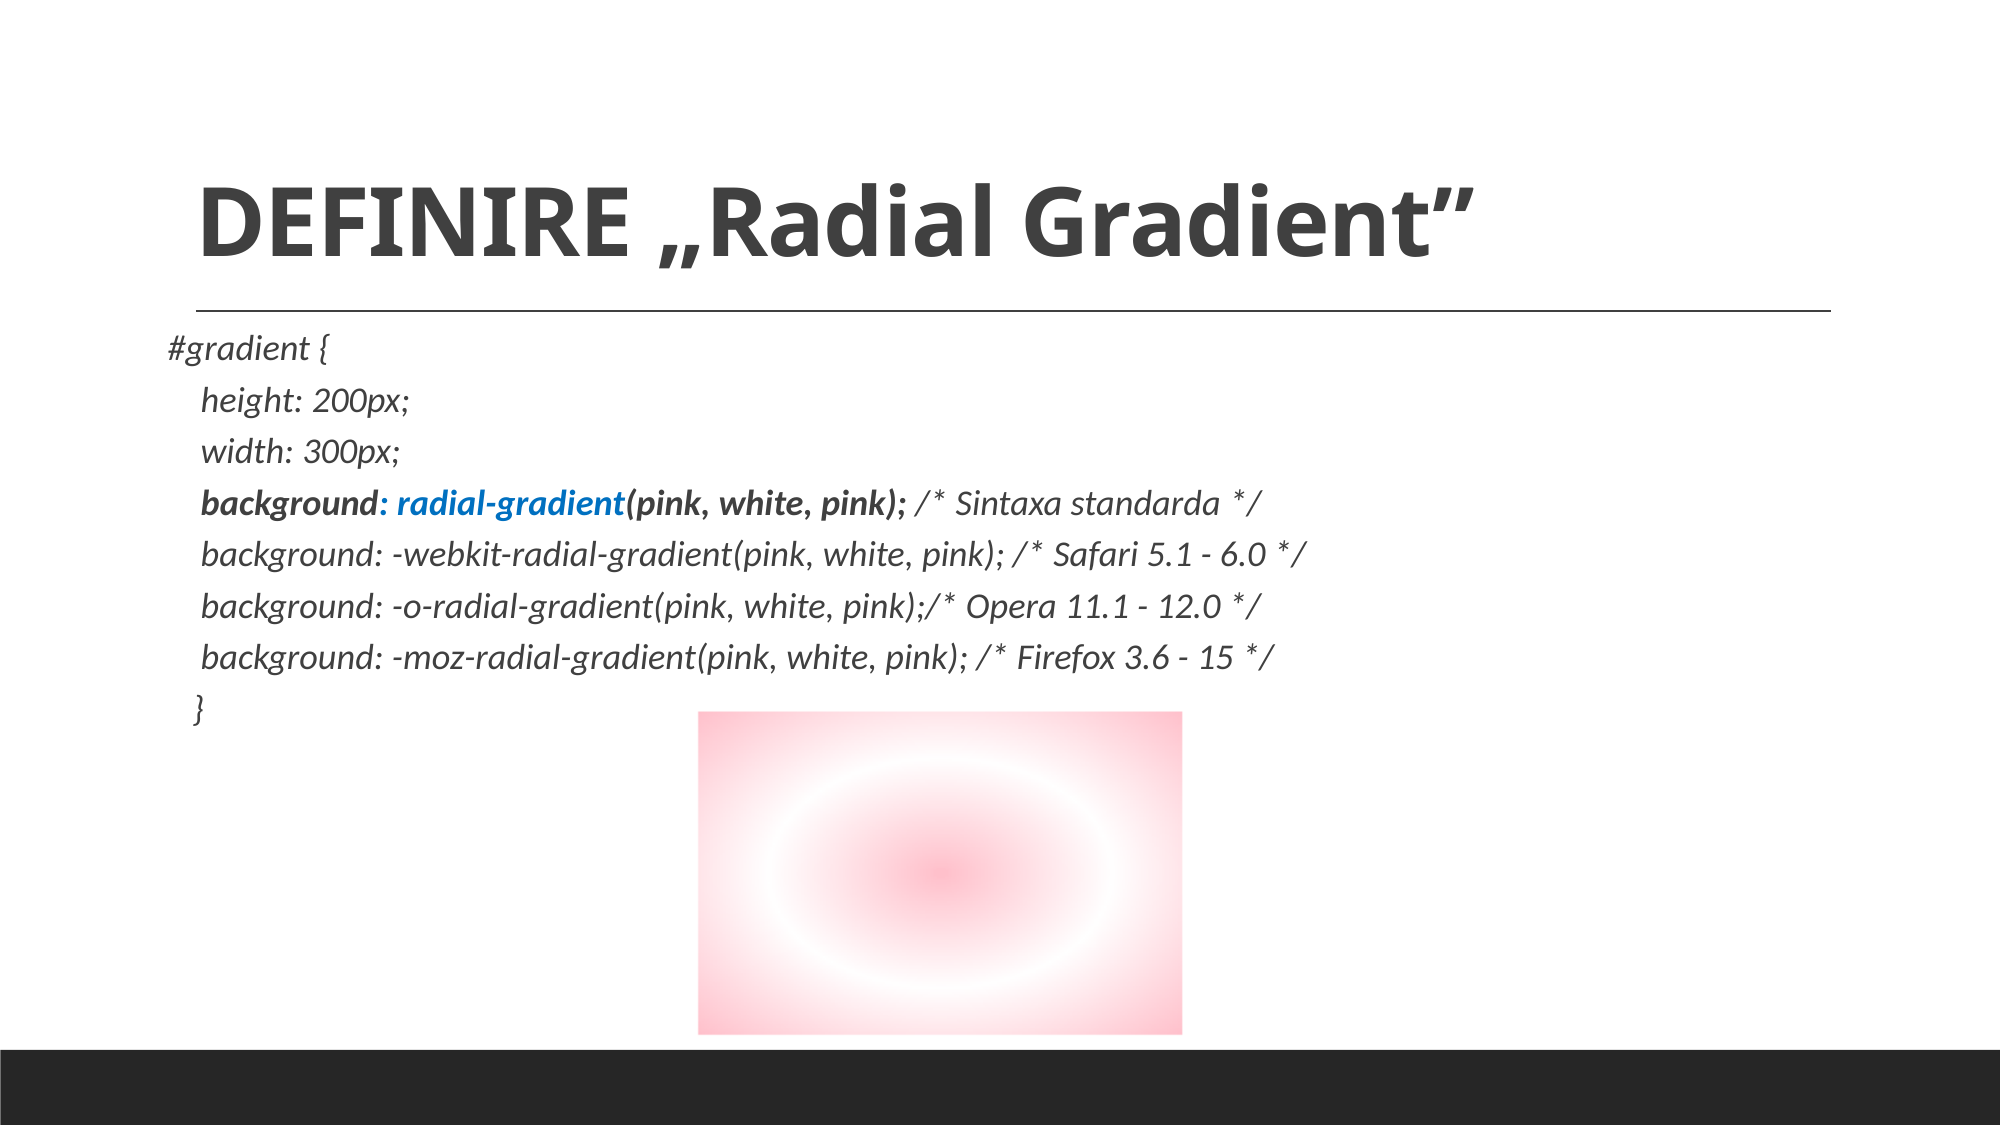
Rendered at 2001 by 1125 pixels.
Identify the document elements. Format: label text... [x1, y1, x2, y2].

title DEFINIRE „Radial Gradient” [180, 47, 1830, 285]
list #gradient { height: 200px; width: 300px; background: radial-gradient(pink, white, pink); /* Sintaxa standarda */ background: -webkit-radial-gradient(pink, white, pink); /* Safari 5.1 - 6.0 */ background: -o-radial-gradient(pink, white, pink);/* Opera 11.1 - 12.0 */ background: -moz-radial-gradient(pink, white, pink); /* Firefox 3.6 - 15 */ } [167, 312, 1675, 740]
picture [692, 707, 1190, 1040]
